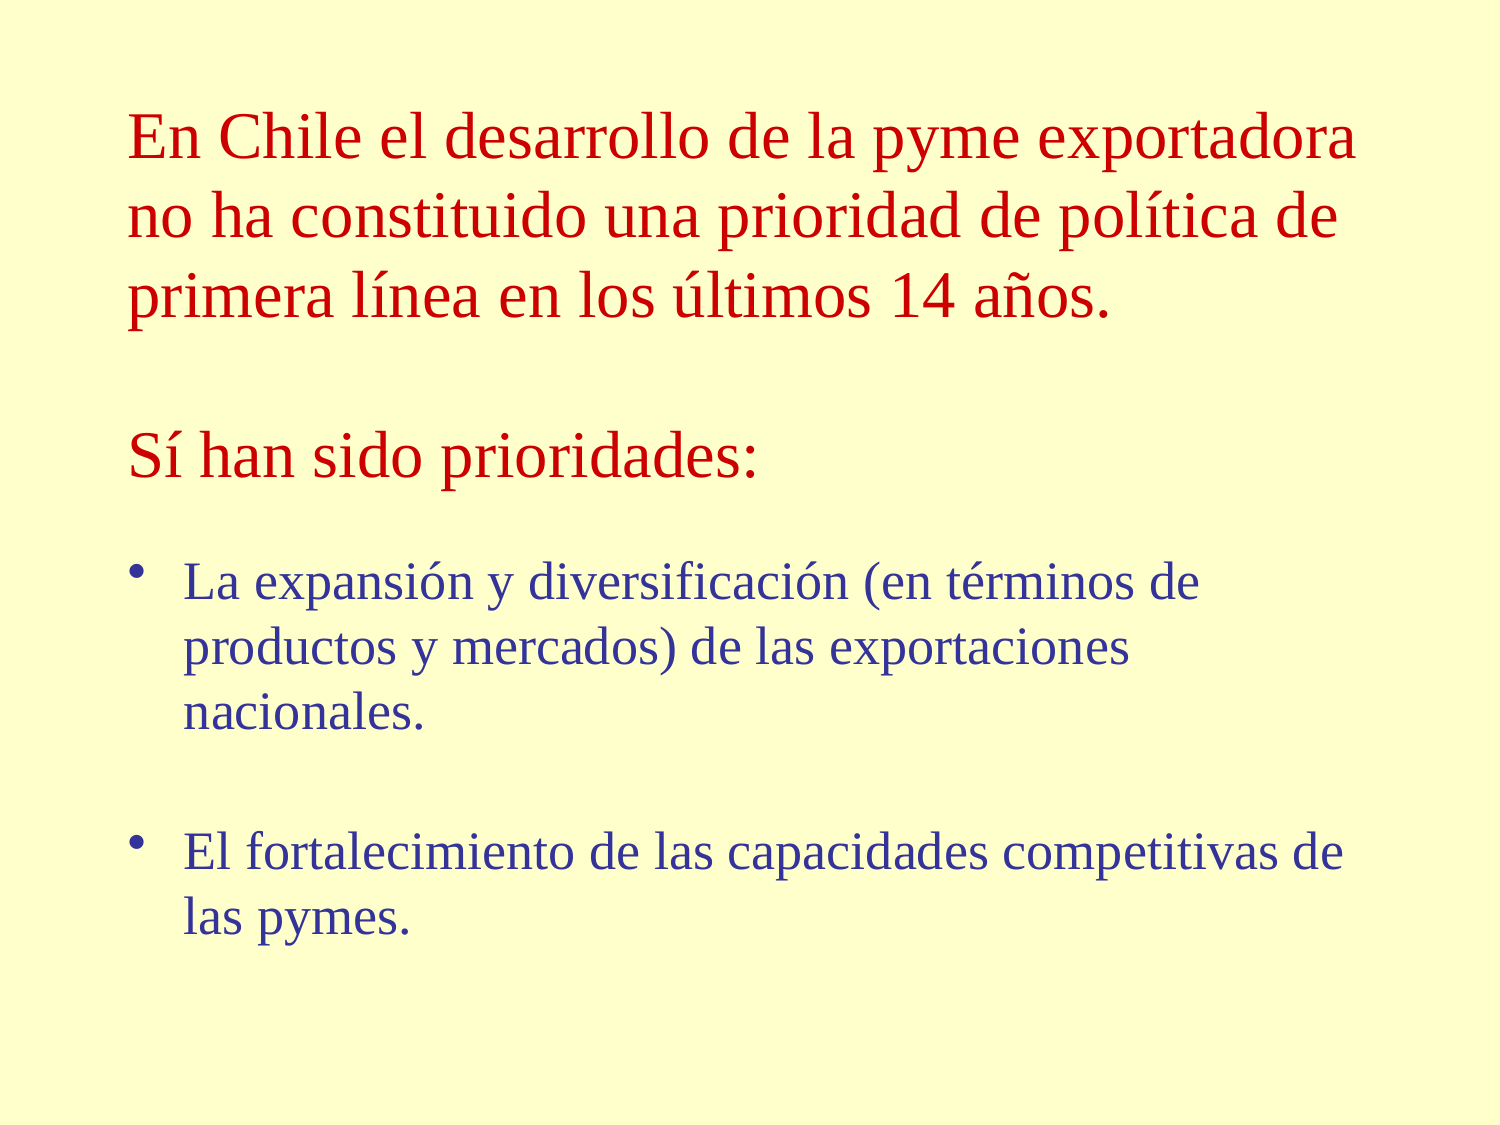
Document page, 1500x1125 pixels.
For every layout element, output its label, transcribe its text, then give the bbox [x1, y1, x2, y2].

list La expansión y diversificación (en términos de productos y mercados) de las exportaciones nacionales. El fortalecimiento de las capacidades competitivas de las pymes. [112, 537, 1388, 938]
title En Chile el desarrollo de la pyme exportadora no ha constituido una prioridad de política de primera línea en los últimos 14 años. Sí han sido prioridades: [112, 137, 1401, 526]
